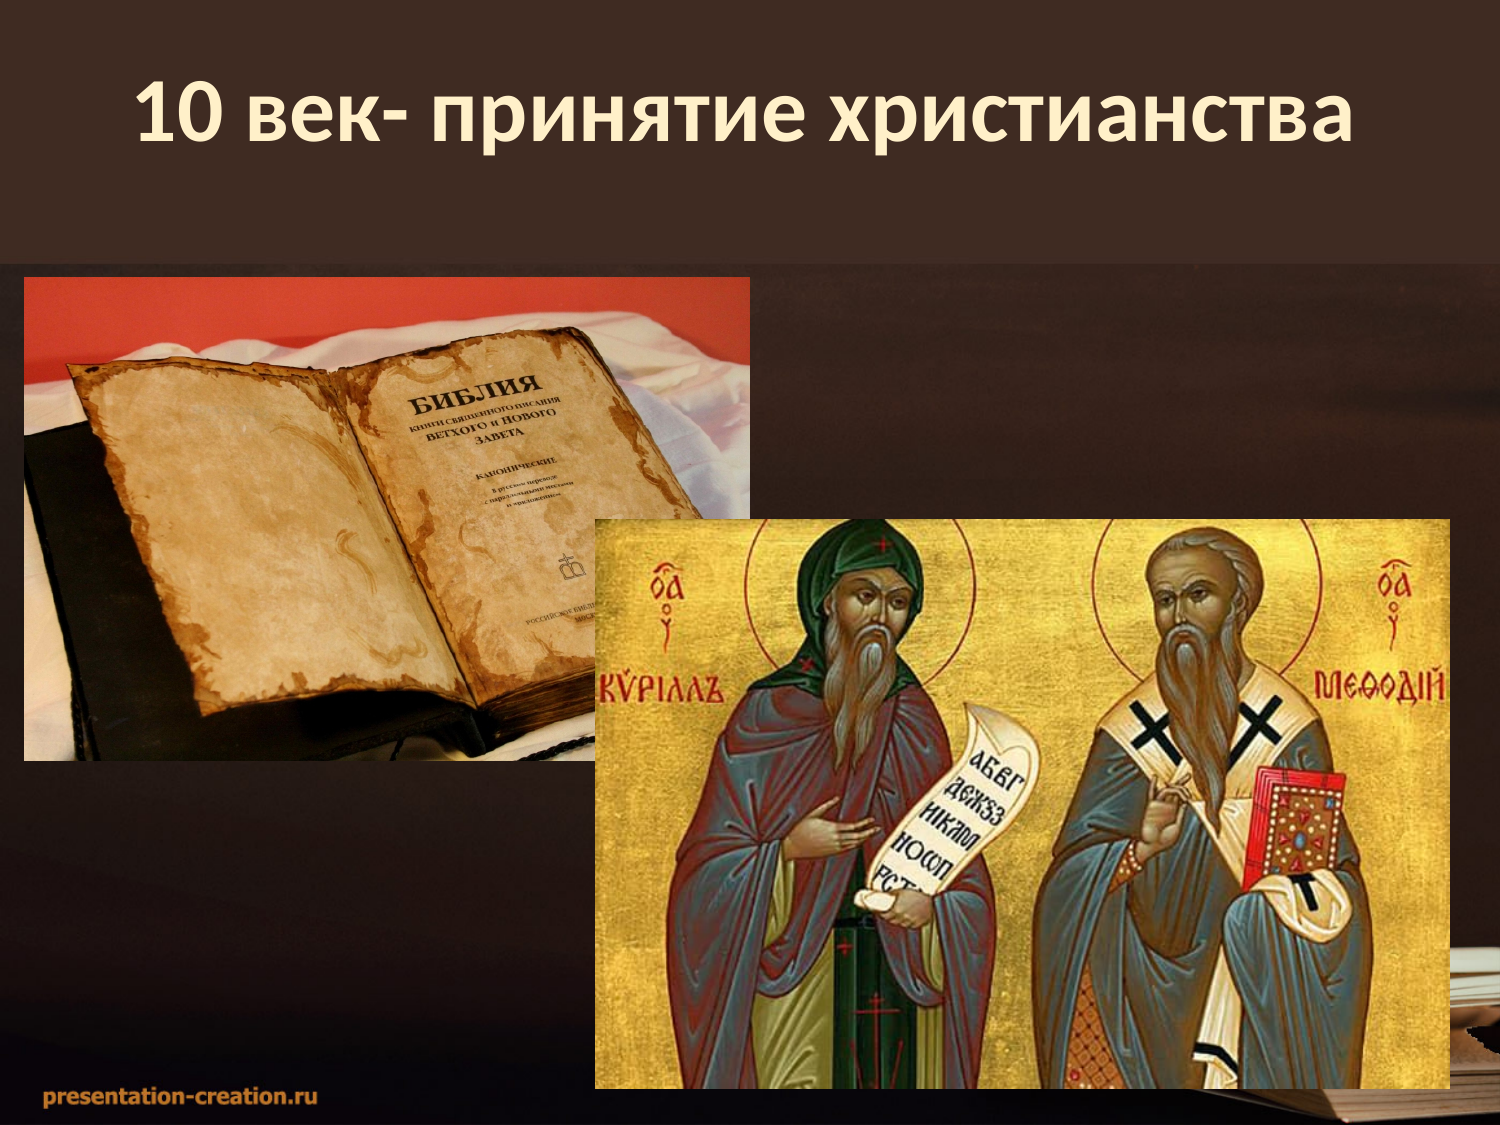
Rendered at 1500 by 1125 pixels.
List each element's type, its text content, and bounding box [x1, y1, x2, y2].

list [24, 277, 751, 762]
picture [0, 0, 1500, 1125]
title 10 век- принятие христианства [17, 7, 1471, 202]
